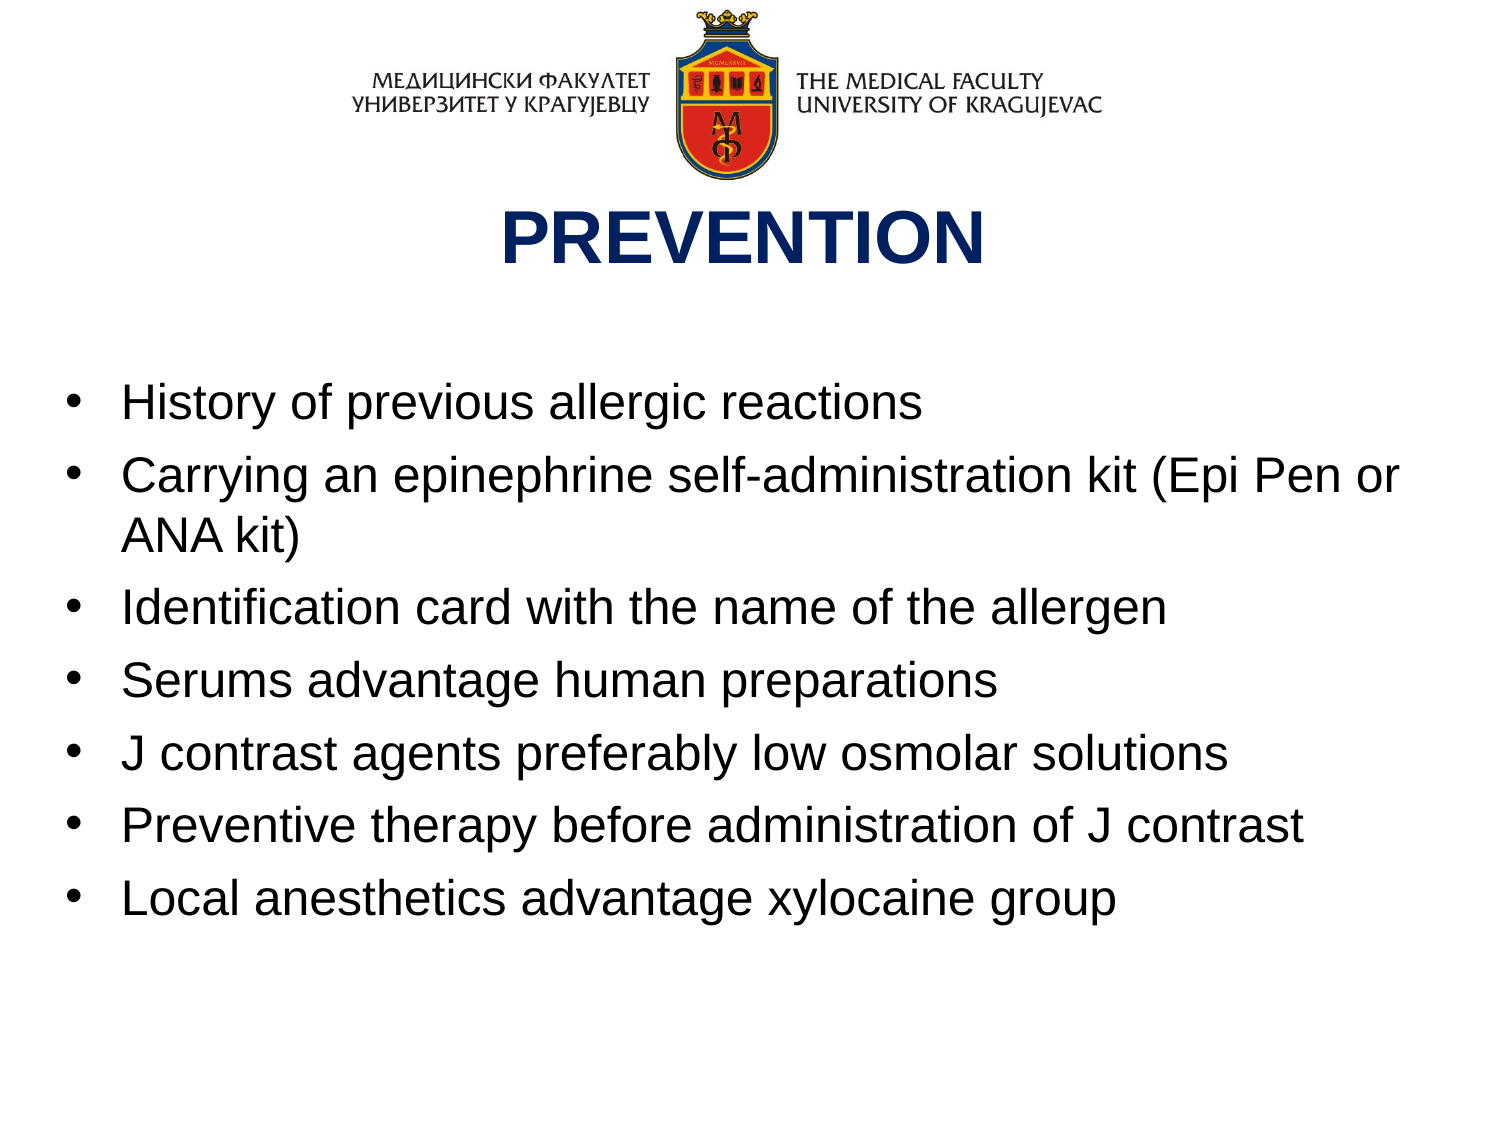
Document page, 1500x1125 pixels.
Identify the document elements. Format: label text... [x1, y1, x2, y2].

text_box PREVENTION [62, 174, 1425, 338]
picture [328, 0, 1125, 174]
text_box History of previous allergic reactions Carrying an epinephrine self-administration kit (Epi Pen or ANA kit) Identification card with the name of the allergen Serums advantage human preparations J contrast agents preferably low osmolar solutions Preventive therapy before administration of J contrast Local anesthetics advantage xylocaine group [50, 362, 1438, 1038]
